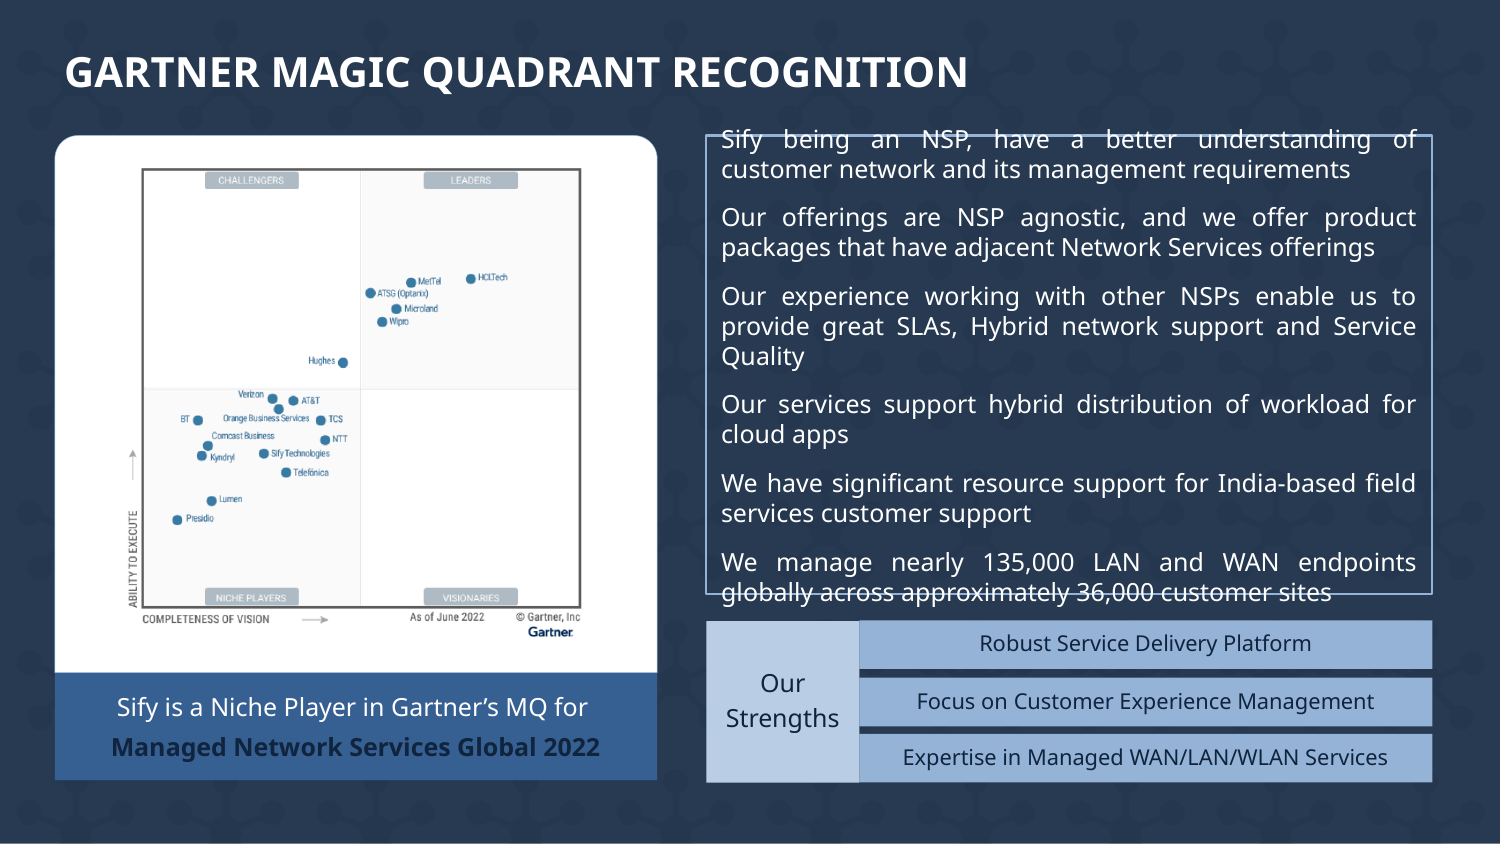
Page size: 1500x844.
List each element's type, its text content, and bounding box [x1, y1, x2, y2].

title Gartner Magic Quadrant Recognition [64, 32, 1301, 109]
picture [110, 159, 600, 655]
text_box [704, 619, 1434, 782]
text_box Sify is a Niche Player in Gartner’s MQ for Managed Network Services Global 2022 [53, 671, 659, 782]
text_box [52, 133, 660, 674]
text_box Sify being an NSP, have a better understanding of customer network and its management requirements Our offerings are NSP agnostic, and we offer product packages that have adjacent Network Services offerings Our experience working with other NSPs enable us to provide great SLAs, Hybrid network support and Service Quality Our services support hybrid distribution of workload for cloud apps We have significant resource support for India-based field services customer support We manage nearly 135,000 LAN and WAN endpoints globally across approximately 36,000 customer sites [704, 133, 1434, 596]
